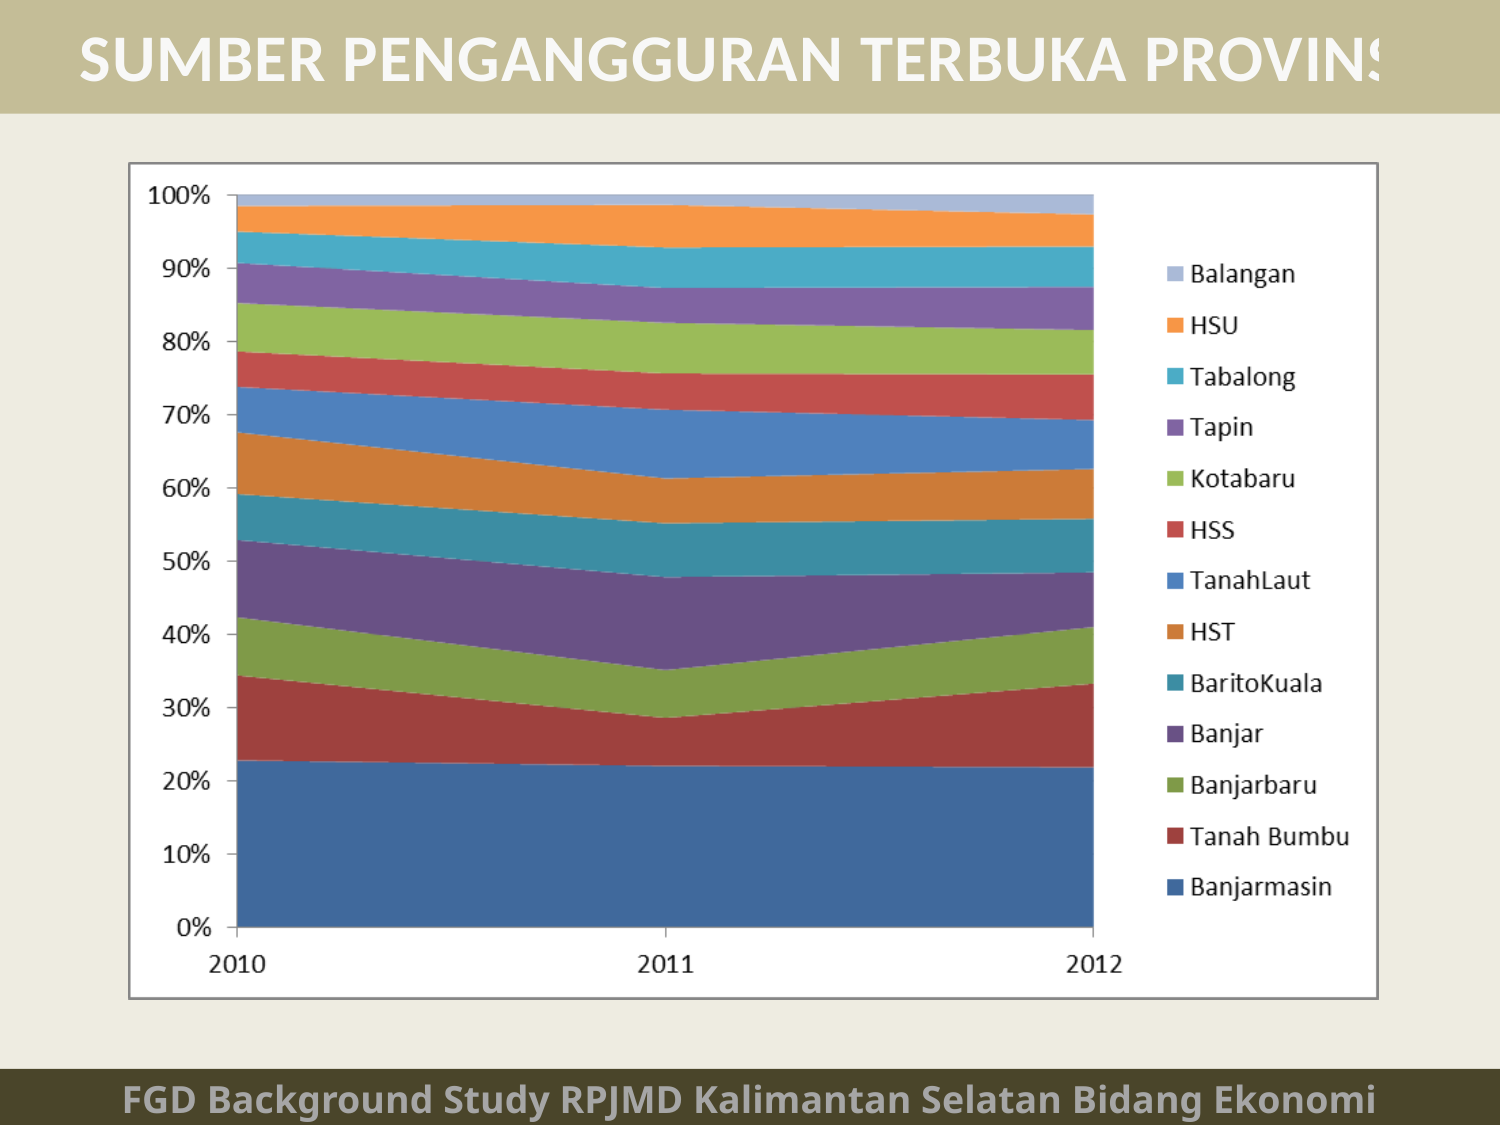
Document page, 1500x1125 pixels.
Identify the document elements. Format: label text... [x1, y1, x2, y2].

picture [128, 162, 1379, 1001]
text_box SUMBER PENGANGGURAN TERBUKA PROVINSI [0, 0, 1500, 116]
text_box FGD Background Study RPJMD Kalimantan Selatan Bidang Ekonomi [0, 1068, 1500, 1125]
